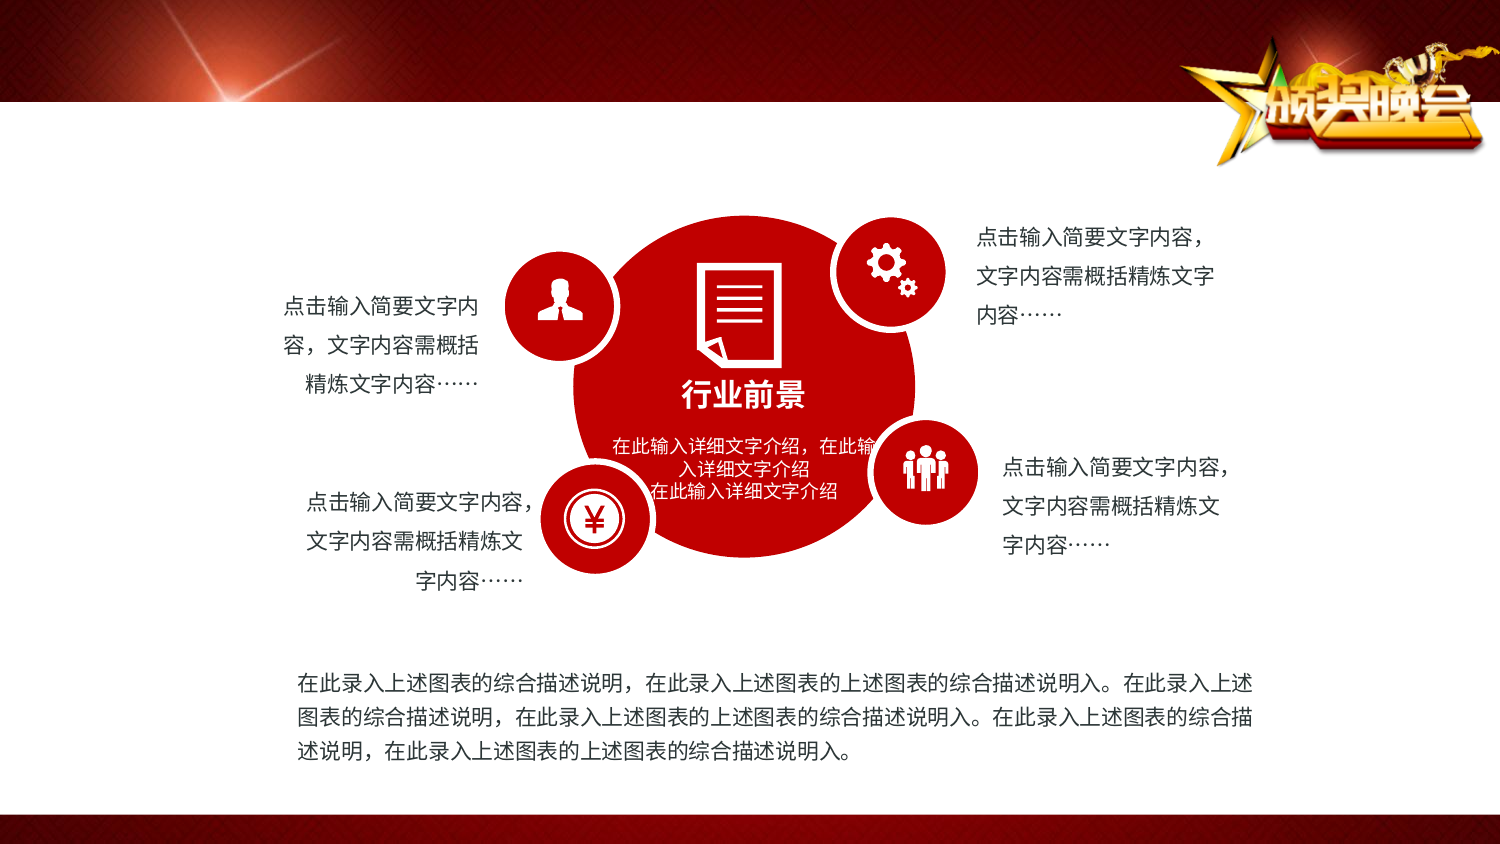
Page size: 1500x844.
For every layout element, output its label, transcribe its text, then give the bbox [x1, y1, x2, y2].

picture [0, 0, 1500, 169]
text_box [537, 461, 654, 577]
text_box 点击输入简要文字内容，文字内容需概括精炼文字内容…… [253, 271, 495, 405]
text_box 在此录入上述图表的综合描述说明，在此录入上述图表的上述图表的综合描述说明入。在此录入上述图表的综合描述说明，在此录入上述图表的上述图表的综合描述说明入。在此录入上述图表的综合描述说明，在此录入上述图表的上述图表的综合描述说明入。 [289, 657, 1273, 836]
text_box 点击输入简要文字内容，文字内容需概括精炼文字内容…… [987, 432, 1238, 566]
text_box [833, 214, 949, 330]
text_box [573, 215, 916, 558]
text_box 点击输入简要文字内容，文字内容需概括精炼文字内容…… [961, 202, 1238, 336]
text_box 点击输入简要文字内容，文字内容需概括精炼文字内容…… [289, 468, 539, 602]
picture [0, 815, 1500, 844]
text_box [870, 417, 982, 528]
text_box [501, 248, 618, 365]
